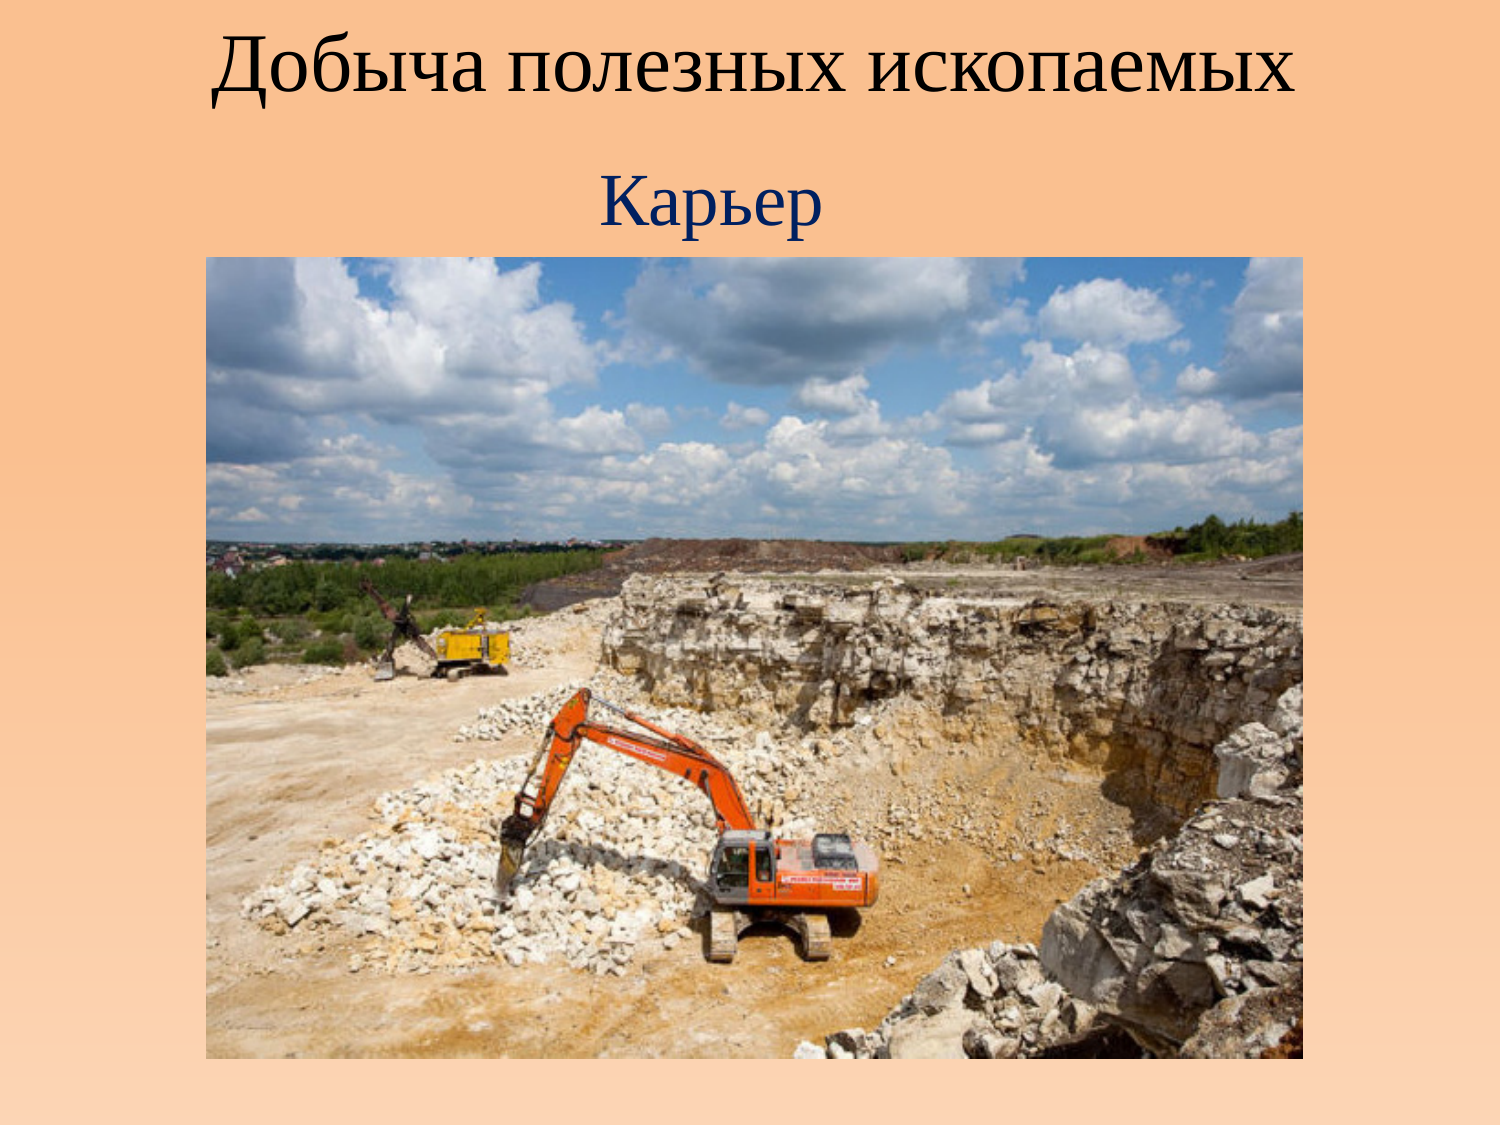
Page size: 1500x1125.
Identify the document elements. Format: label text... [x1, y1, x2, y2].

text_box Добыча полезных ископаемых [196, 1, 1312, 116]
picture [206, 256, 1303, 1059]
text_box Карьер [585, 143, 853, 249]
